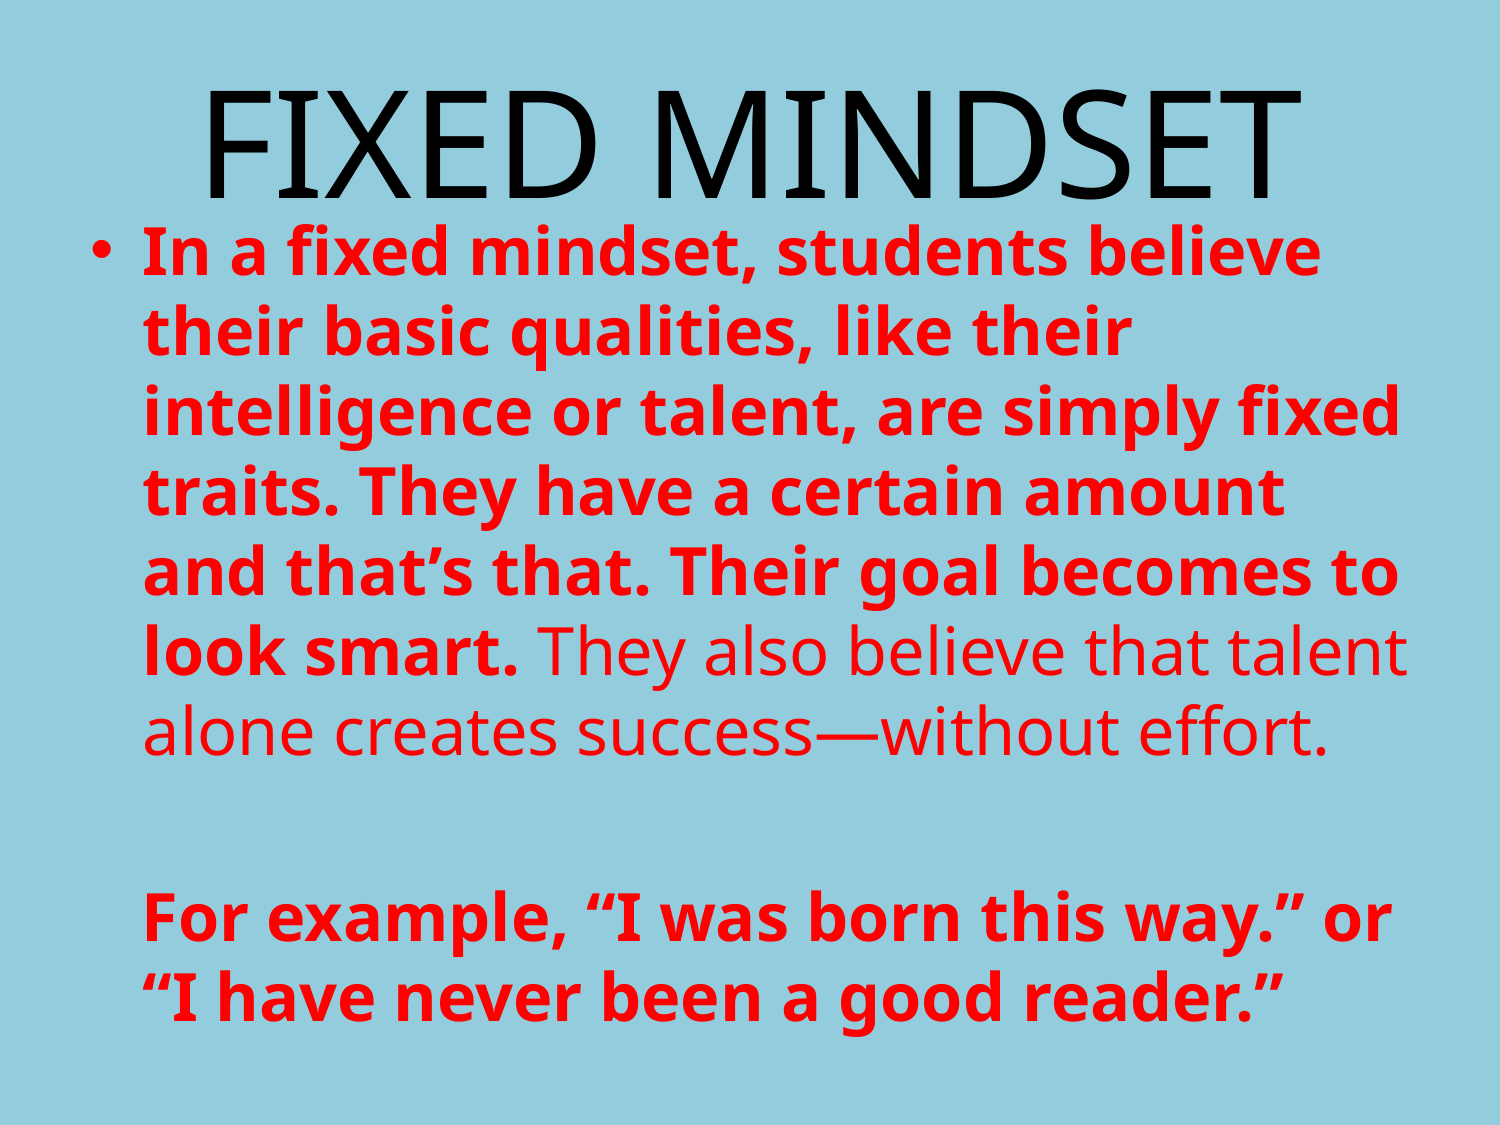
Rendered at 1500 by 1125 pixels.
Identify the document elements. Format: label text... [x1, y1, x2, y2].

list In a fixed mindset, students believe their basic qualities, like their intelligence or talent, are simply fixed traits. They have a certain amount and that’s that. Their goal becomes to look smart. They also believe that talent alone creates success—without effort. For example, “I was born this way.” or “I have never been a good reader.” [75, 201, 1425, 1064]
title FIXED MINDSET [75, 45, 1425, 201]
